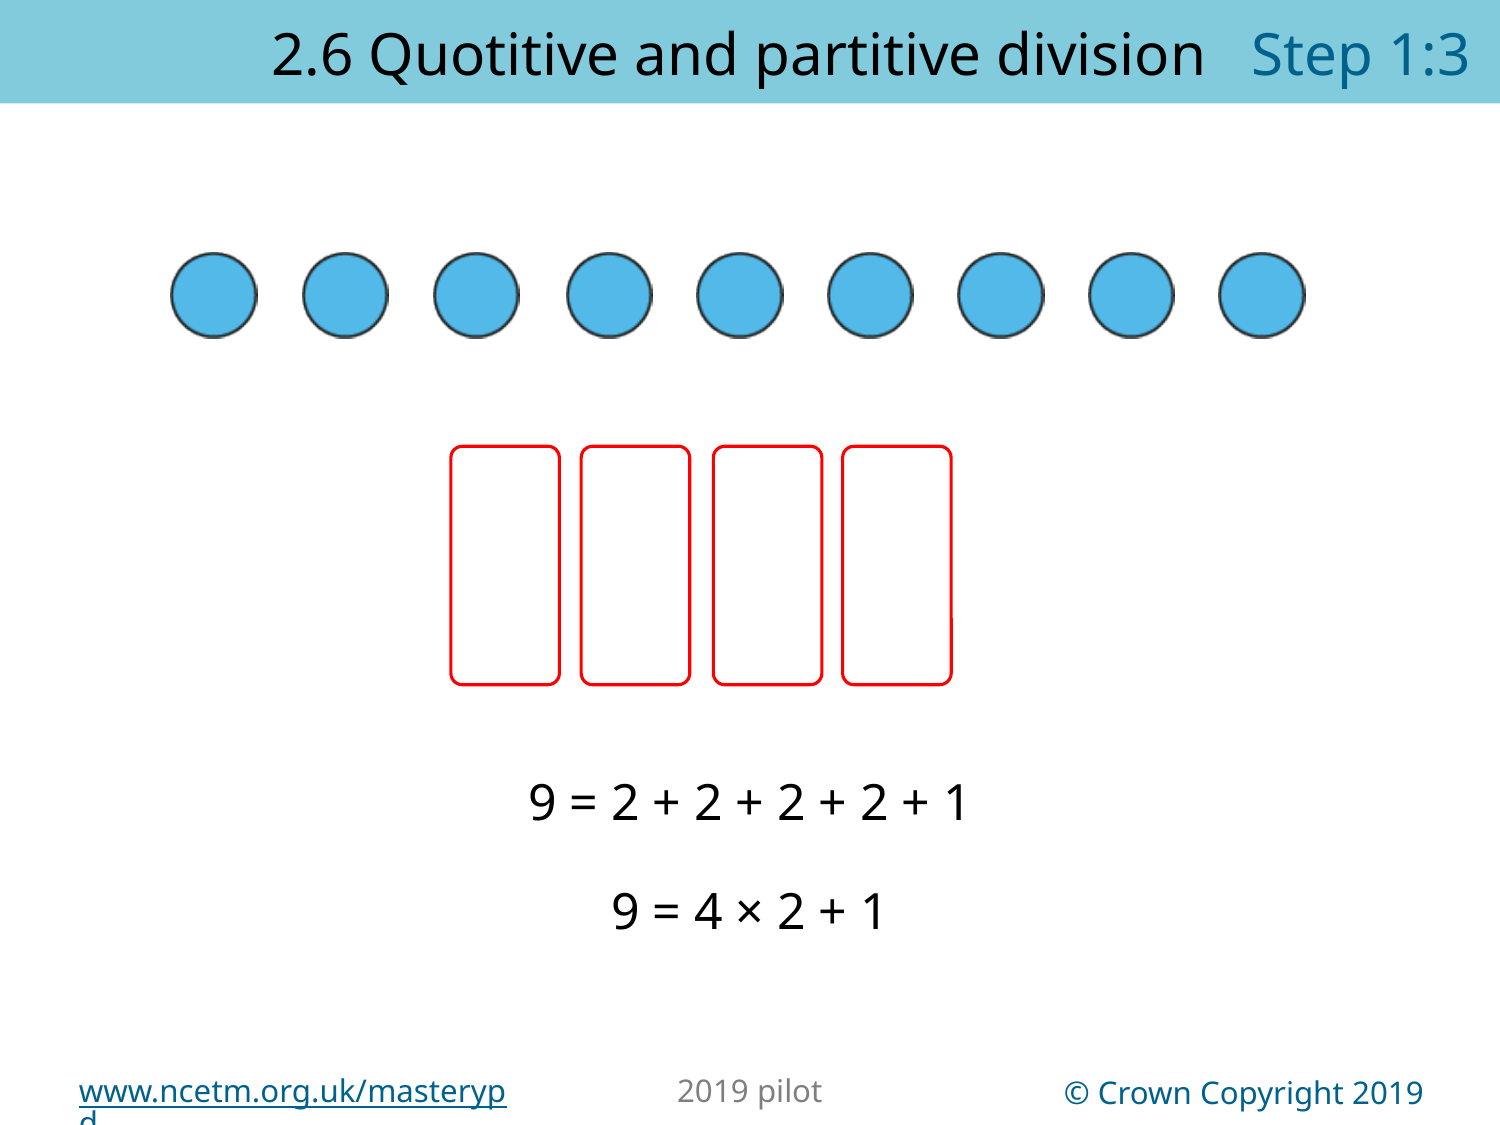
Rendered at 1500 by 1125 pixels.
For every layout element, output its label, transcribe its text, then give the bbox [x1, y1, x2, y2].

picture [301, 251, 389, 339]
text_box [581, 446, 690, 685]
picture [433, 251, 521, 339]
text_box 9 = 4 × 2 + 1 [596, 872, 904, 948]
picture [826, 251, 914, 339]
picture [1218, 251, 1306, 339]
text_box [450, 446, 560, 685]
picture [566, 251, 654, 339]
picture [957, 251, 1045, 339]
text_box [842, 446, 952, 685]
list 2.6 Quotitive and partitive division Step 1:3 [0, 0, 1500, 104]
text_box 9 = 2 + 2 + 2 + 2 + 1 [513, 763, 987, 838]
picture [1087, 251, 1175, 339]
picture [696, 251, 784, 339]
picture [170, 251, 258, 339]
text_box [713, 446, 822, 685]
